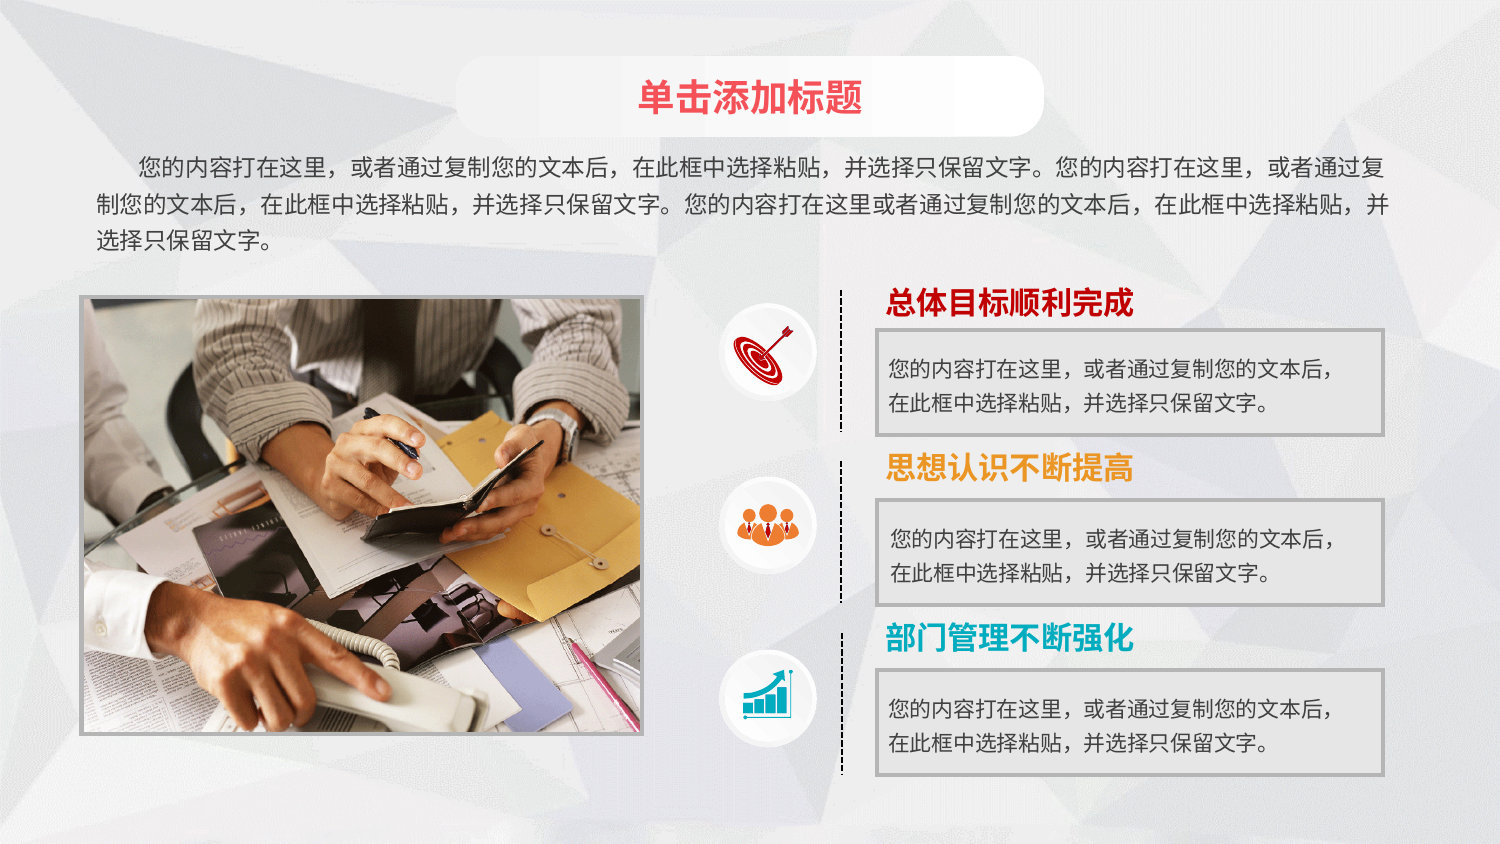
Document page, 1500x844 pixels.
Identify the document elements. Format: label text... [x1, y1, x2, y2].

text_box 部门管理不断强化 [876, 613, 1144, 660]
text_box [719, 649, 817, 748]
text_box 思想认识不断提高 [876, 444, 1144, 491]
picture [0, 0, 1500, 844]
text_box 您的内容打在这里，或者通过复制您的文本后，在此框中选择粘贴，并选择只保留文字。您的内容打在这里，或者通过复制您的文本后，在此框中选择粘贴，并选择只保留文字。您的内容打在这里或者通过复制您的文本后，在此框中选择粘贴，并选择只保留文字。 [81, 137, 1422, 262]
text_box 总体目标顺利完成 [876, 279, 1144, 325]
text_box 单击添加标题 [454, 54, 1046, 137]
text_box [876, 669, 1383, 775]
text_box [719, 476, 817, 574]
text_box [876, 329, 1383, 435]
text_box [876, 499, 1383, 605]
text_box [719, 303, 817, 401]
text_box [80, 296, 643, 735]
